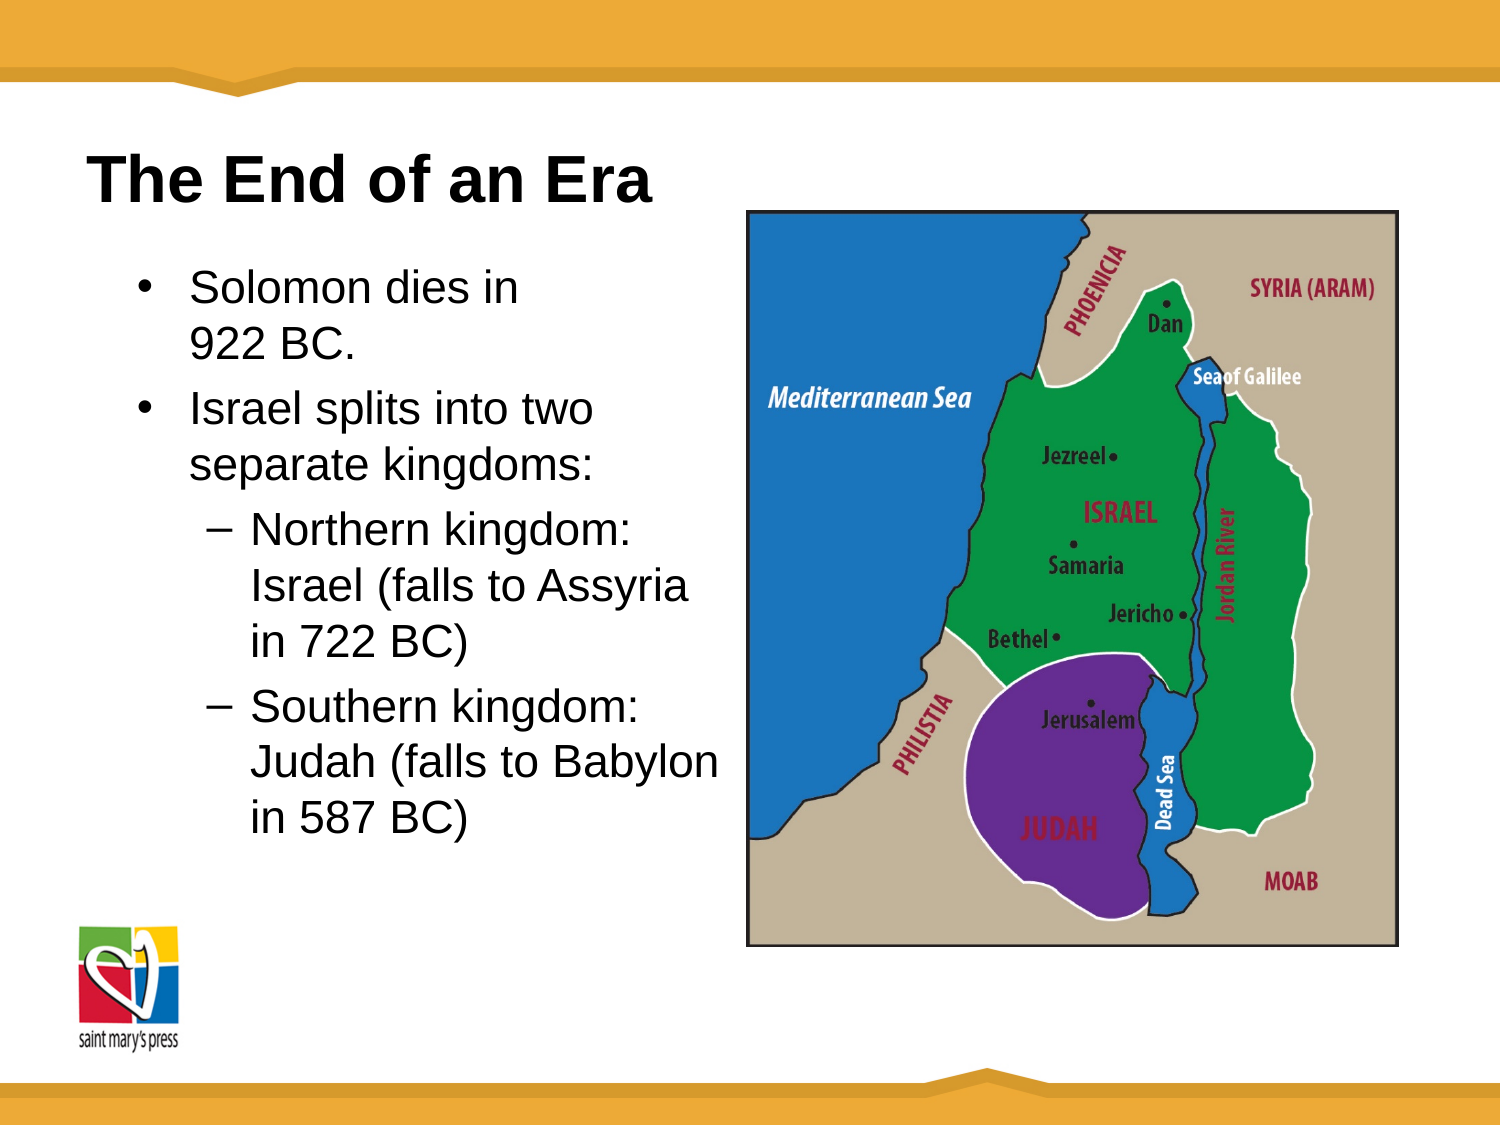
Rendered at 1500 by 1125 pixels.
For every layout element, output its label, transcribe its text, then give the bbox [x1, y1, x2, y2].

picture [0, 0, 1500, 1125]
list Solomon dies in 922 BC. Israel splits into two separate kingdoms: Northern kingdom: Israel (falls to Assyria in 722 BC) Southern kingdom: Judah (falls to Babylon in 587 BC) [121, 249, 738, 857]
title The End of an Era [71, 112, 1421, 240]
